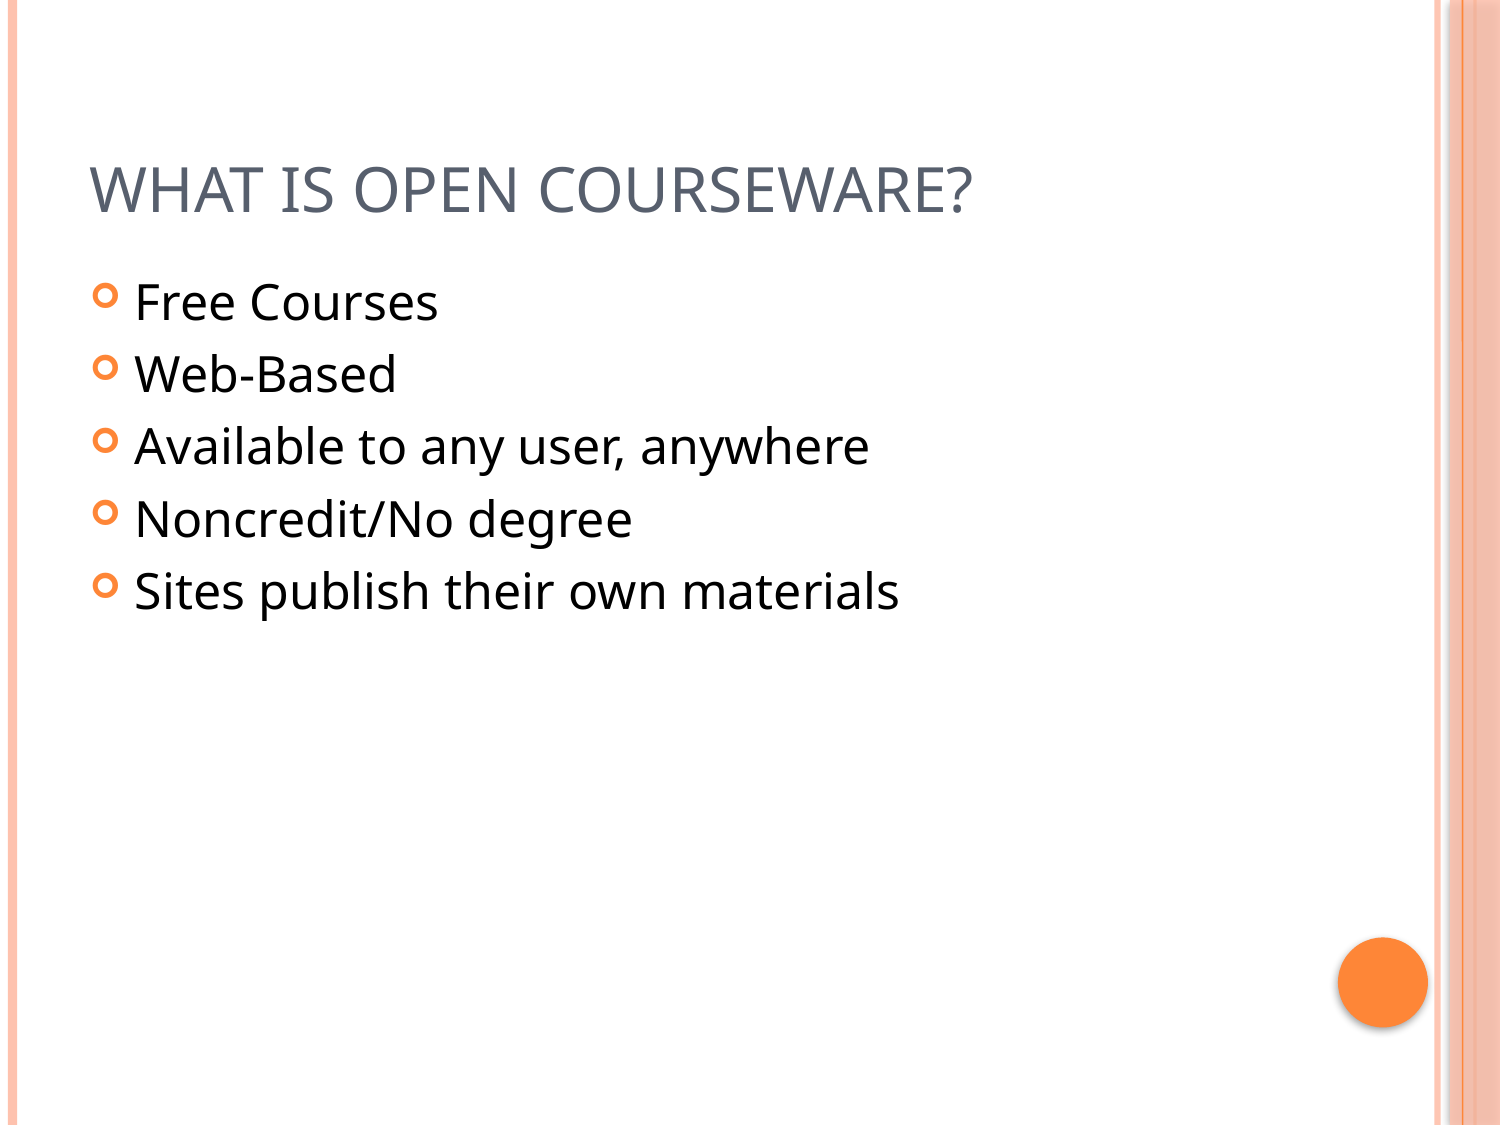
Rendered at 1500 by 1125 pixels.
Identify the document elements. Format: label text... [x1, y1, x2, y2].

list Free Courses Web-Based Available to any user, anywhere Noncredit/No degree Sites publish their own materials [75, 262, 1300, 1062]
title What is Open Courseware? [75, 45, 1300, 233]
